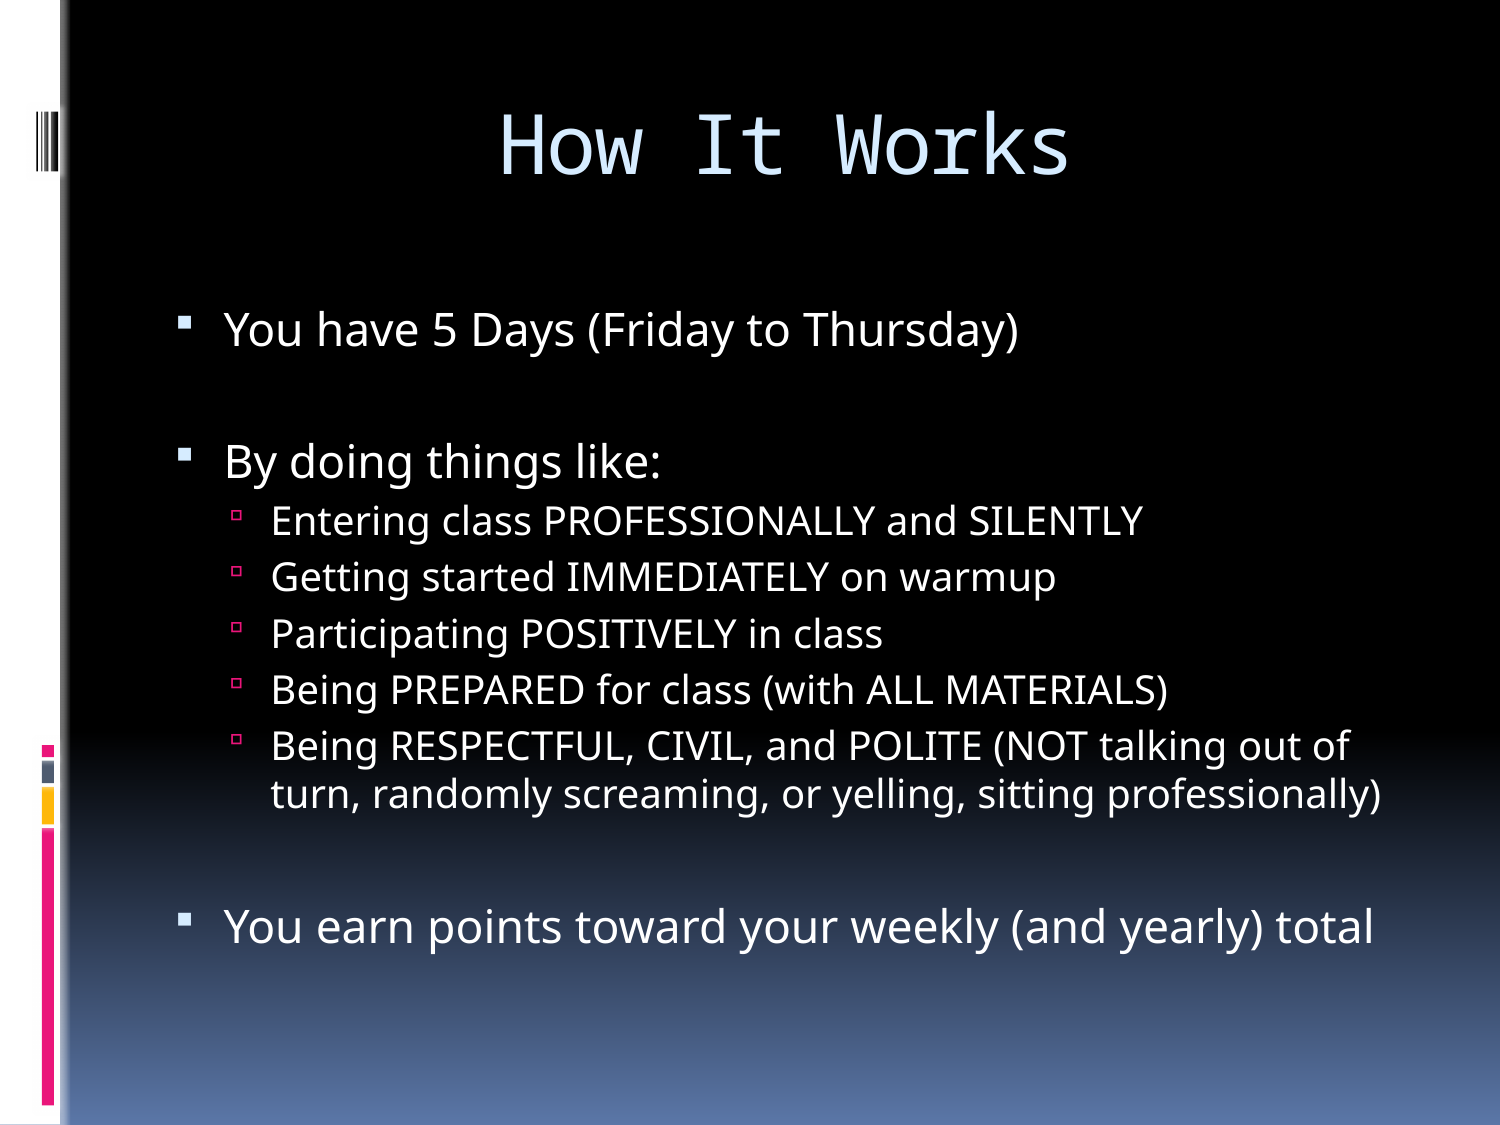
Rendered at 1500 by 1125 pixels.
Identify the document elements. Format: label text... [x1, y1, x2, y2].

title How It Works [150, 83, 1425, 234]
list You have 5 Days (Friday to Thursday) By doing things like: Entering class PROFESSIONALLY and SILENTLY Getting started IMMEDIATELY on warmup Participating POSITIVELY in class Being PREPARED for class (with ALL MATERIALS) Being RESPECTFUL, CIVIL, and POLITE (NOT talking out of turn, randomly screaming, or yelling, sitting professionally) You earn points toward your weekly (and yearly) total [150, 292, 1425, 1043]
